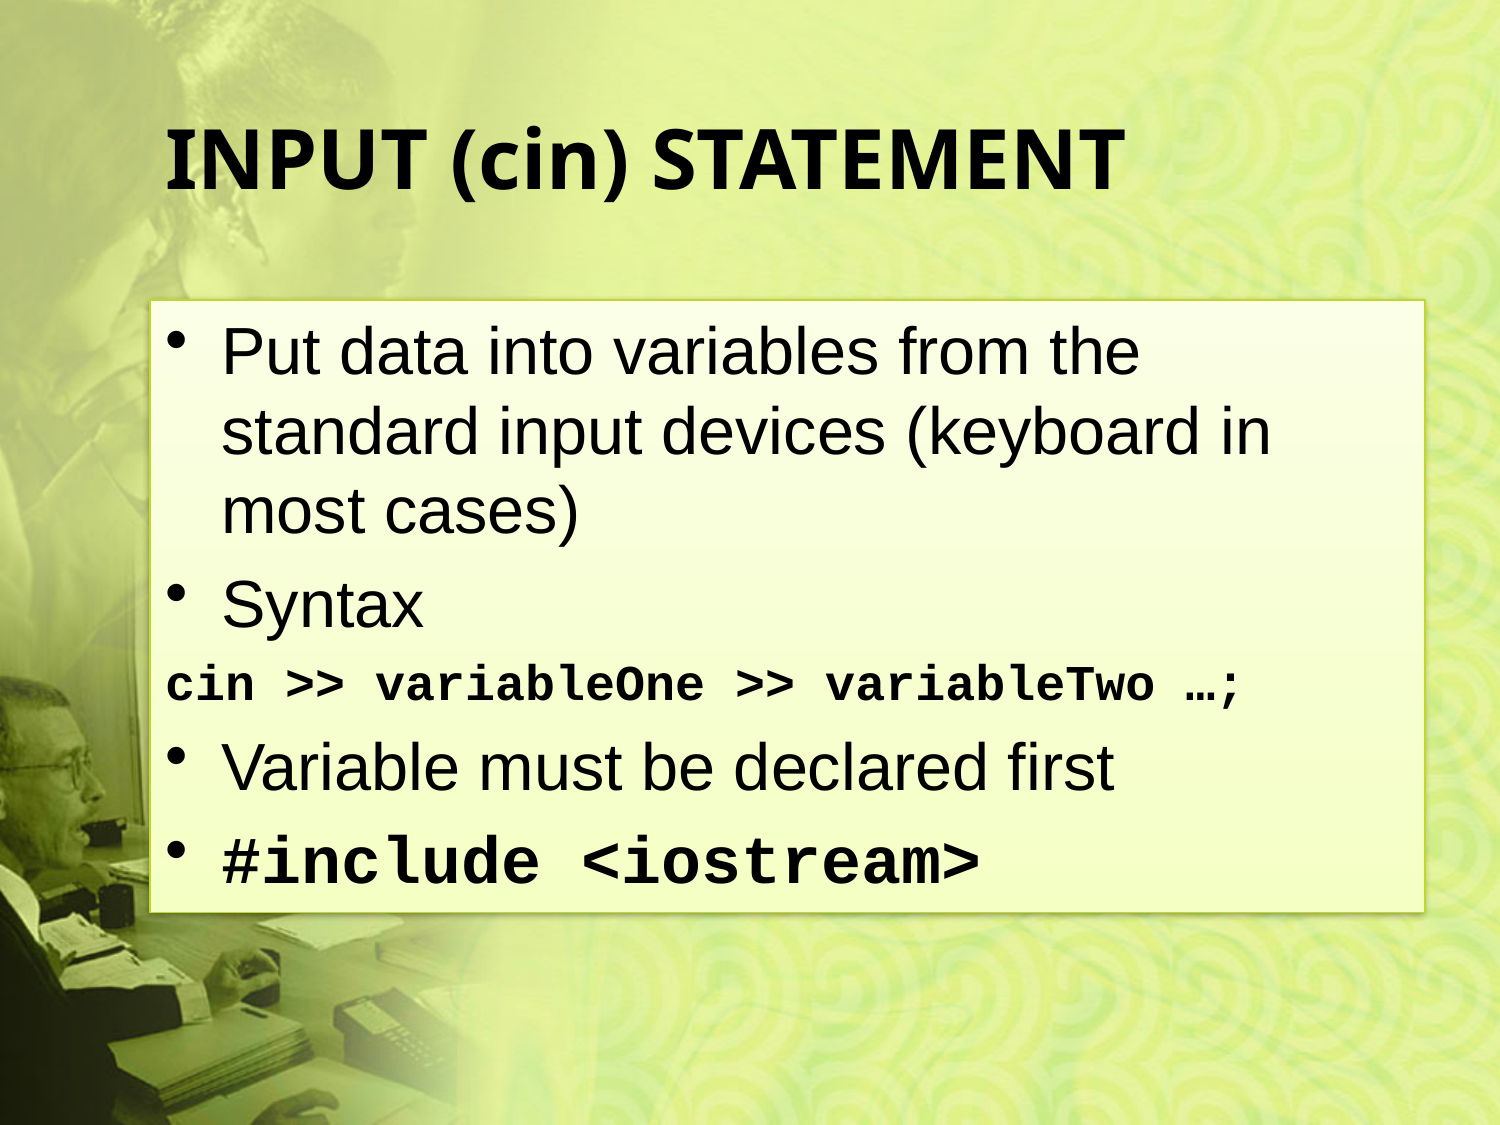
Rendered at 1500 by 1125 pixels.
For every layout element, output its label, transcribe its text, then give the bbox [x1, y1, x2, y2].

picture [0, 0, 1500, 1125]
text_box Put data into variables from the standard input devices (keyboard in most cases) Syntax cin >> variableOne >> variableTwo …; Variable must be declared first #include <iostream> [149, 299, 1426, 913]
title INPUT (cin) STATEMENT [150, 87, 1425, 225]
